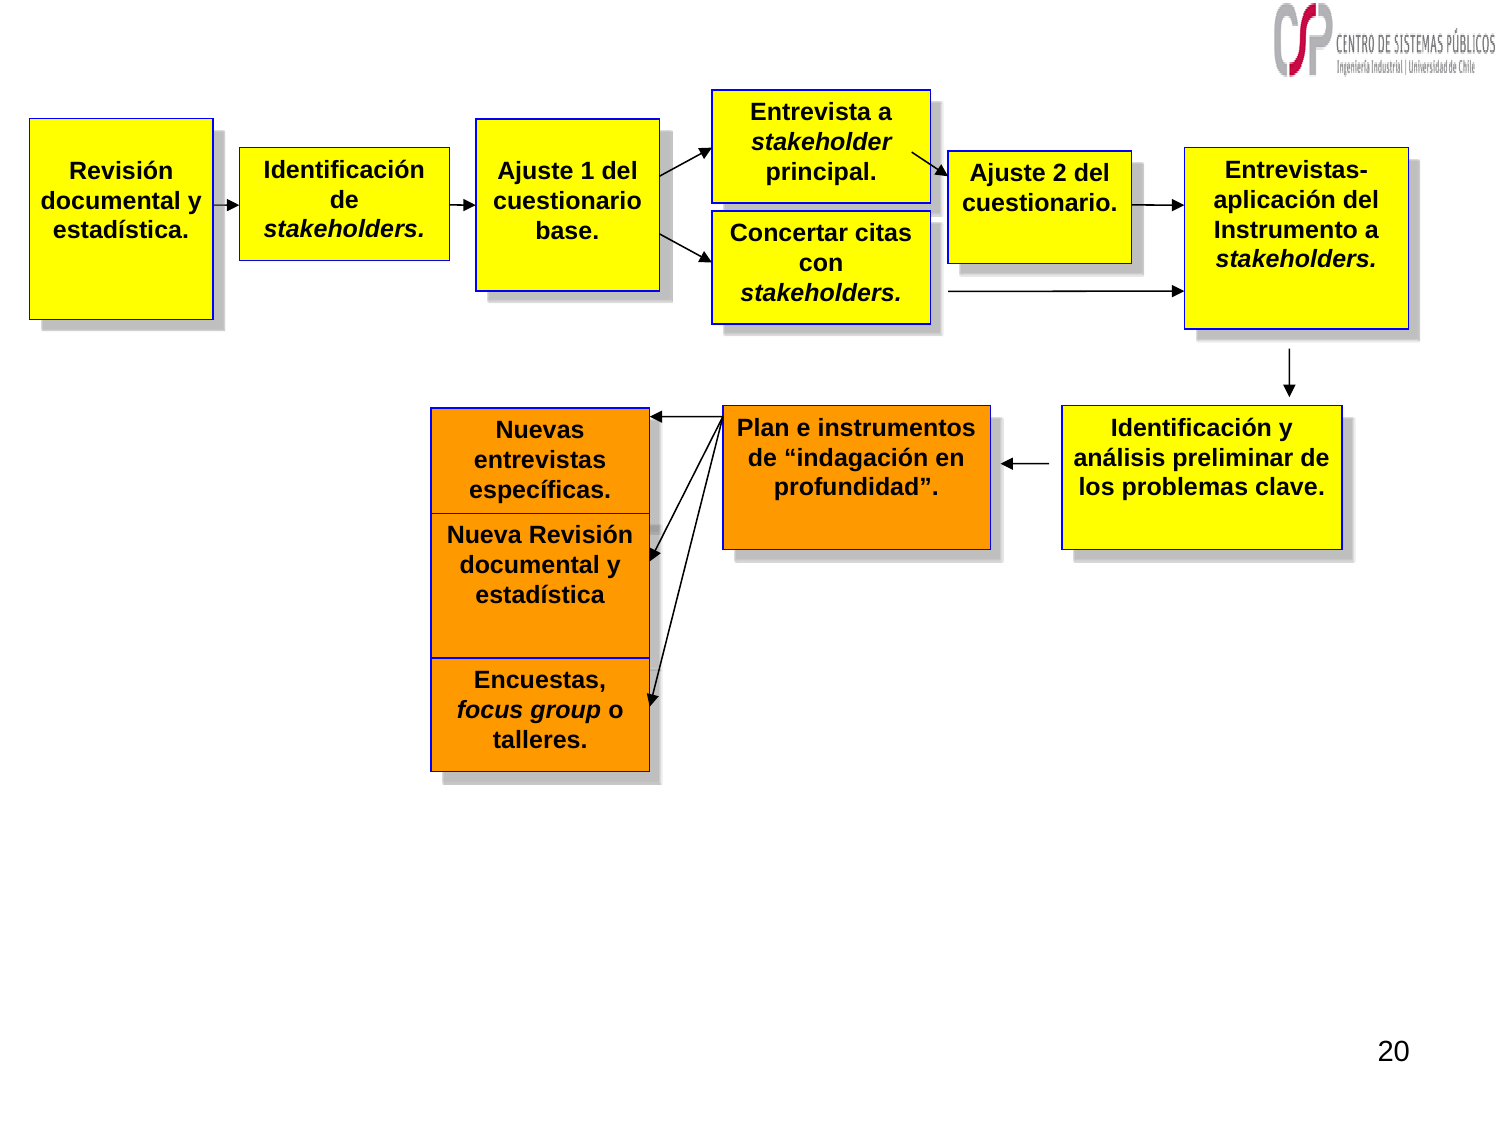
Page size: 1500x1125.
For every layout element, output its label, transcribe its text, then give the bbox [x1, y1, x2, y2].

text_box [226, 198, 240, 212]
slide_number 20 [1074, 1024, 1426, 1103]
text_box Entrevista a stakeholder principal. [711, 90, 931, 204]
text_box Ajuste 2 del cuestionario. [948, 150, 1132, 264]
text_box Nuevas entrevistas específicas. [430, 408, 650, 513]
text_box Nueva Revisión documental y estadística [430, 513, 650, 658]
text_box [1000, 457, 1050, 470]
text_box Concertar citas con stakeholders. [711, 210, 931, 324]
text_box Revisión documental y estadística. [29, 118, 214, 320]
text_box [659, 233, 712, 263]
text_box [659, 147, 712, 177]
text_box Identificación de stakeholders. [239, 147, 450, 261]
text_box Plan e instrumentos de “indagación en profundidad”. [722, 405, 991, 550]
text_box [646, 416, 723, 707]
text_box [649, 410, 722, 423]
text_box [449, 198, 476, 212]
text_box Encuestas, focus group o talleres. [430, 658, 650, 772]
text_box [948, 284, 1185, 298]
text_box [649, 420, 721, 562]
text_box [1283, 348, 1296, 398]
text_box Ajuste 1 del cuestionario base. [475, 118, 660, 292]
text_box Entrevistas-aplicación del Instrumento a stakeholders. [1184, 147, 1409, 329]
picture [1269, 0, 1500, 82]
text_box [911, 151, 949, 177]
text_box [1131, 198, 1185, 212]
text_box Identificación y análisis preliminar de los problemas clave. [1062, 405, 1342, 550]
